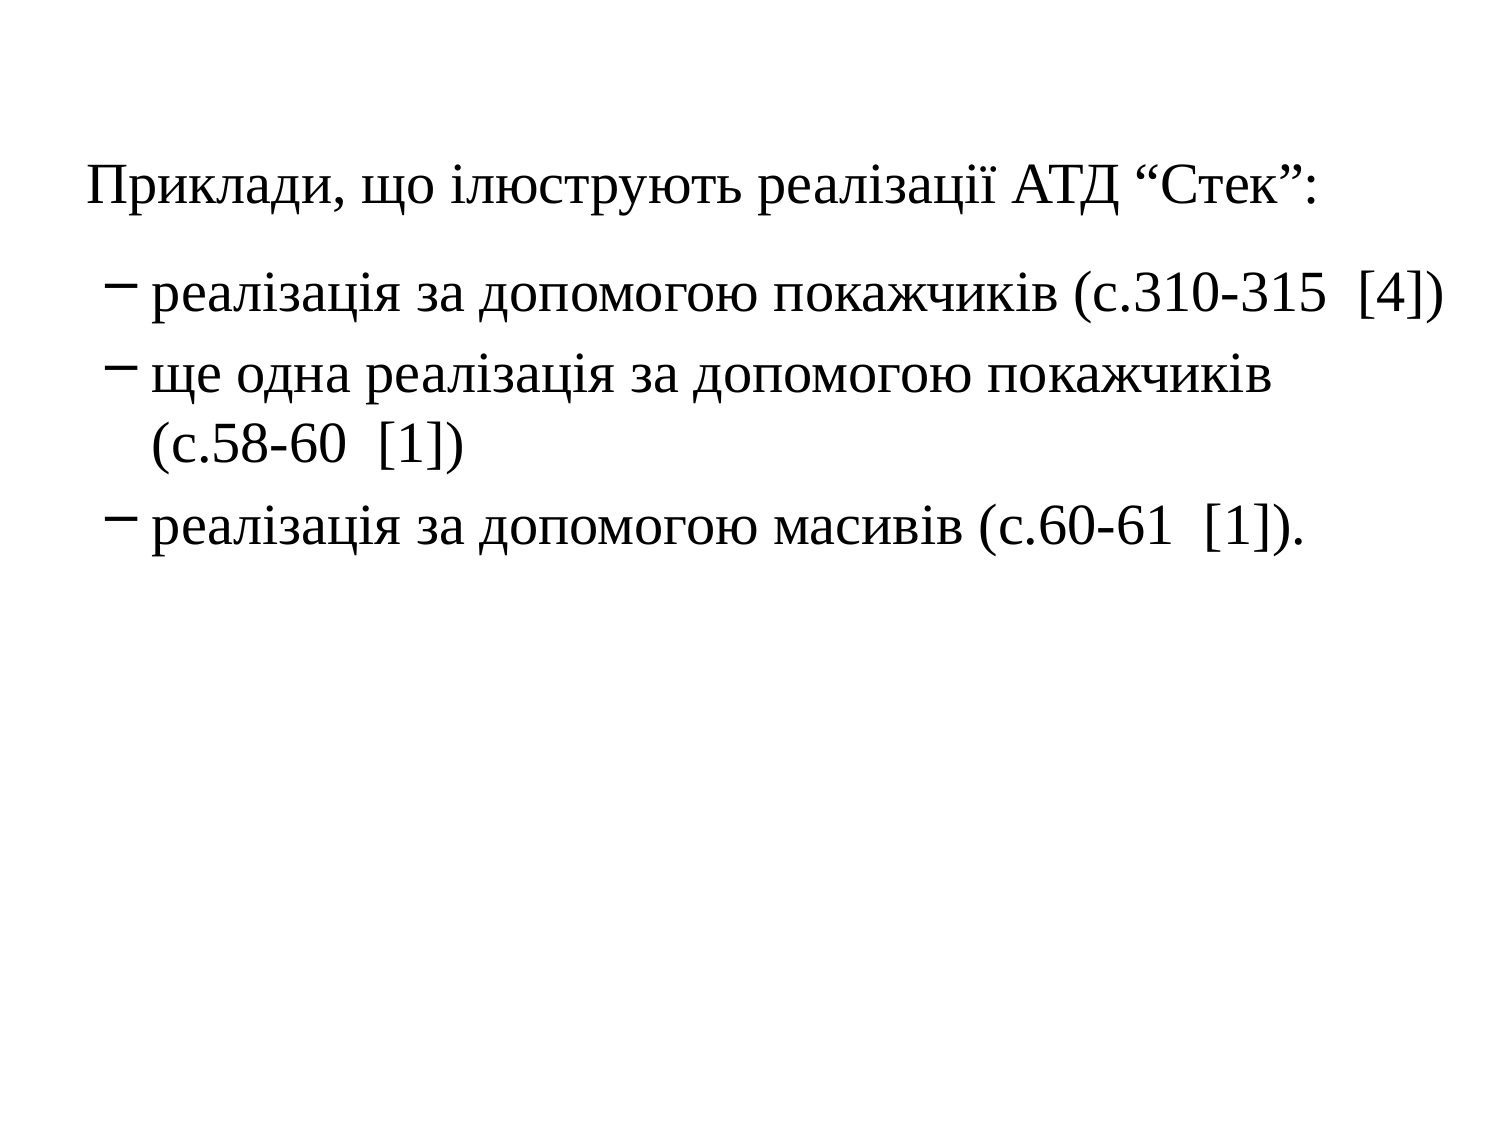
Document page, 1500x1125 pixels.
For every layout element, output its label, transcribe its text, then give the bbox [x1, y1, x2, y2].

list Приклади, що ілюструють реалізації АТД “Стек”: реалізація за допомогою покажчиків (с.310-315 [4]) ще одна реалізація за допомогою покажчиків (с.58-60 [1]) реалізація за допомогою масивів (с.60-61 [1]). [0, 137, 1500, 1094]
